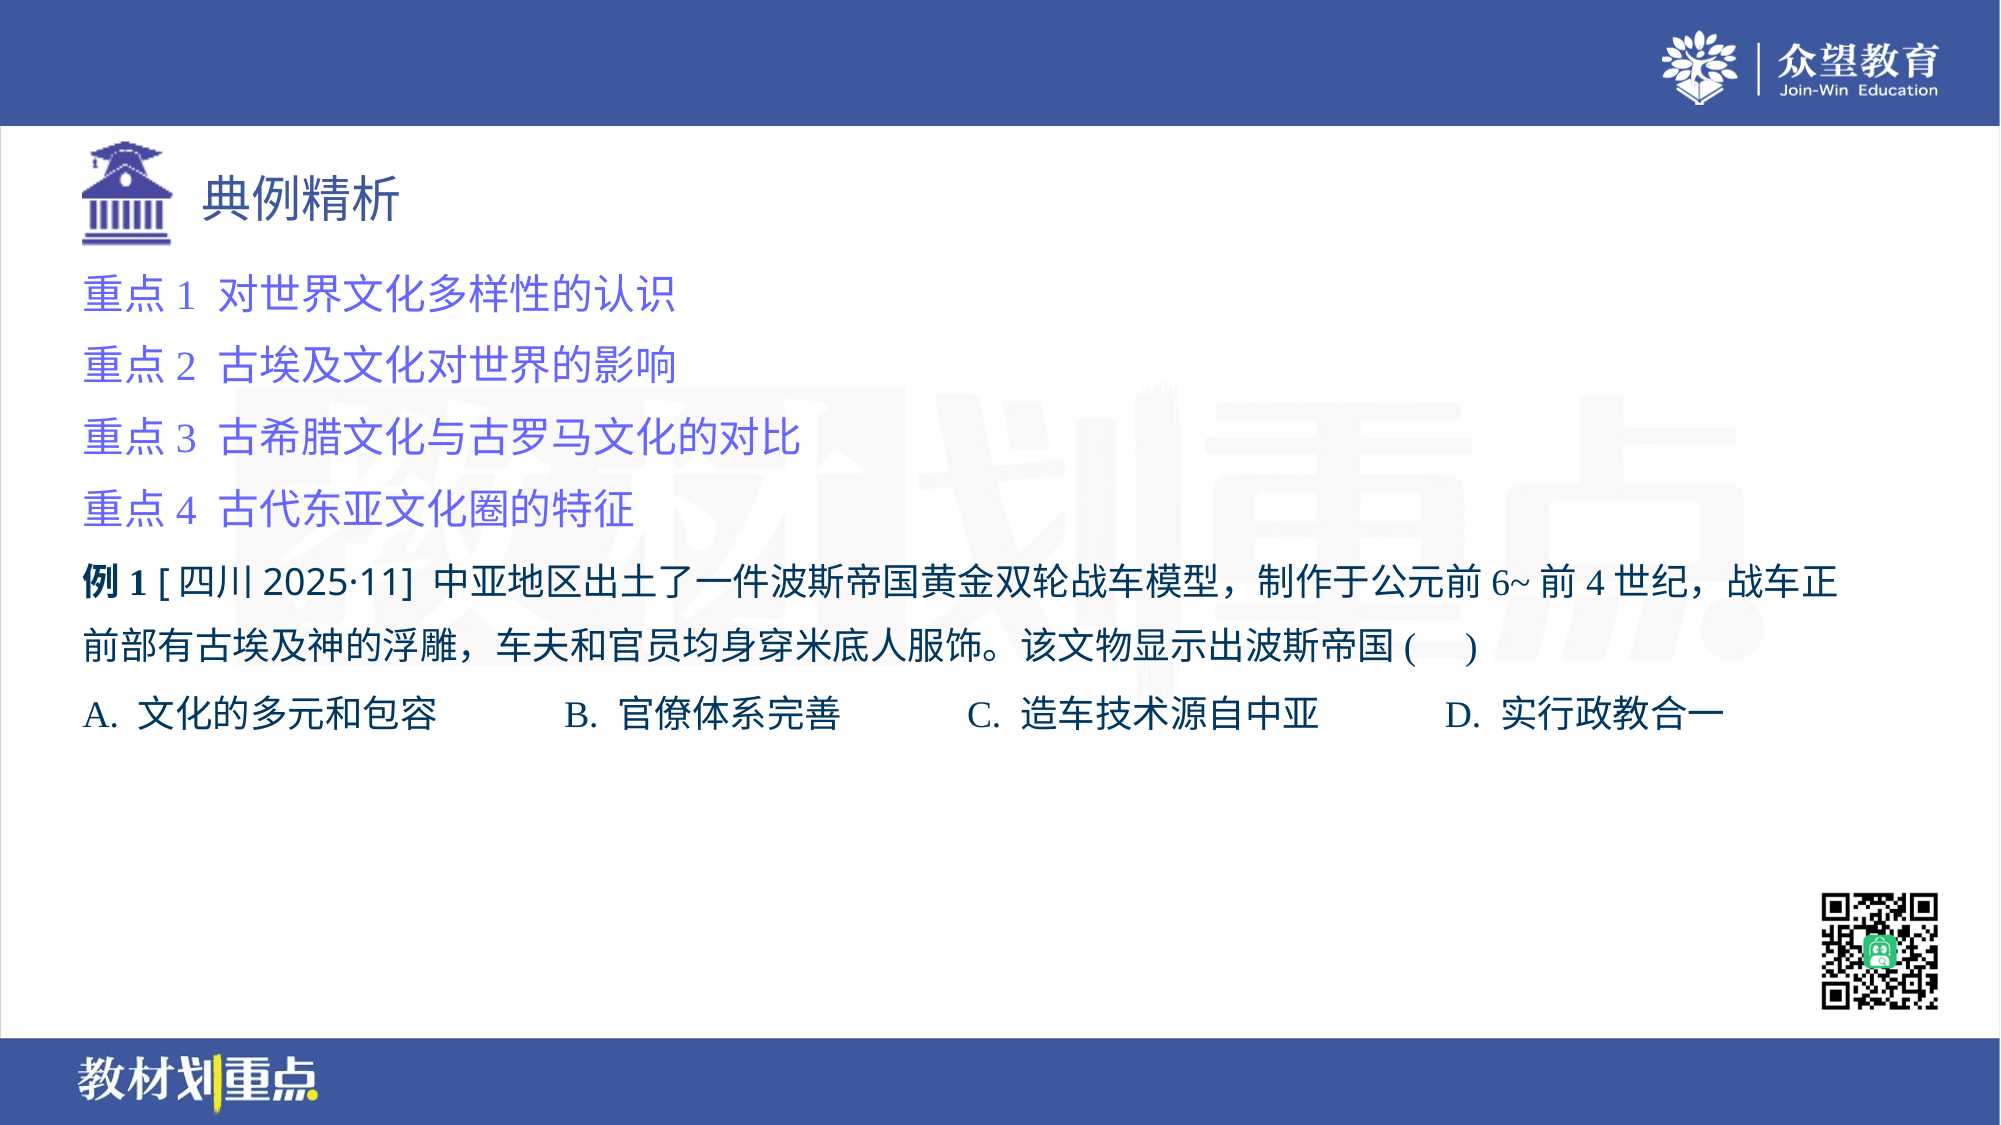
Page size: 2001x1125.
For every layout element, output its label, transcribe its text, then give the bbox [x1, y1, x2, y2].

text_box 重点2 古埃及文化对世界的影响 [82, 318, 1817, 390]
text_box 重点4 古代东亚文化圈的特征 [82, 462, 1817, 533]
text_box 例1 [四川2025·11] 中亚地区出土了一件波斯帝国黄金双轮战车模型，制作于公元前6~前4世纪，战车正 前部有古埃及神的浮雕，车夫和官员均身穿米底人服饰。该文物显示出波斯帝国( ) [82, 533, 1817, 661]
text_box A. 文化的多元和包容 B. 官僚体系完善 C. 造车技术源自中亚 D. 实行政教合一 [82, 668, 1817, 728]
text_box 重点3 古希腊文化与古罗马文化的对比 [82, 390, 1817, 462]
picture [0, 0, 2000, 1125]
text_box 重点1 对世界文化多样性的认识 [82, 247, 1817, 318]
